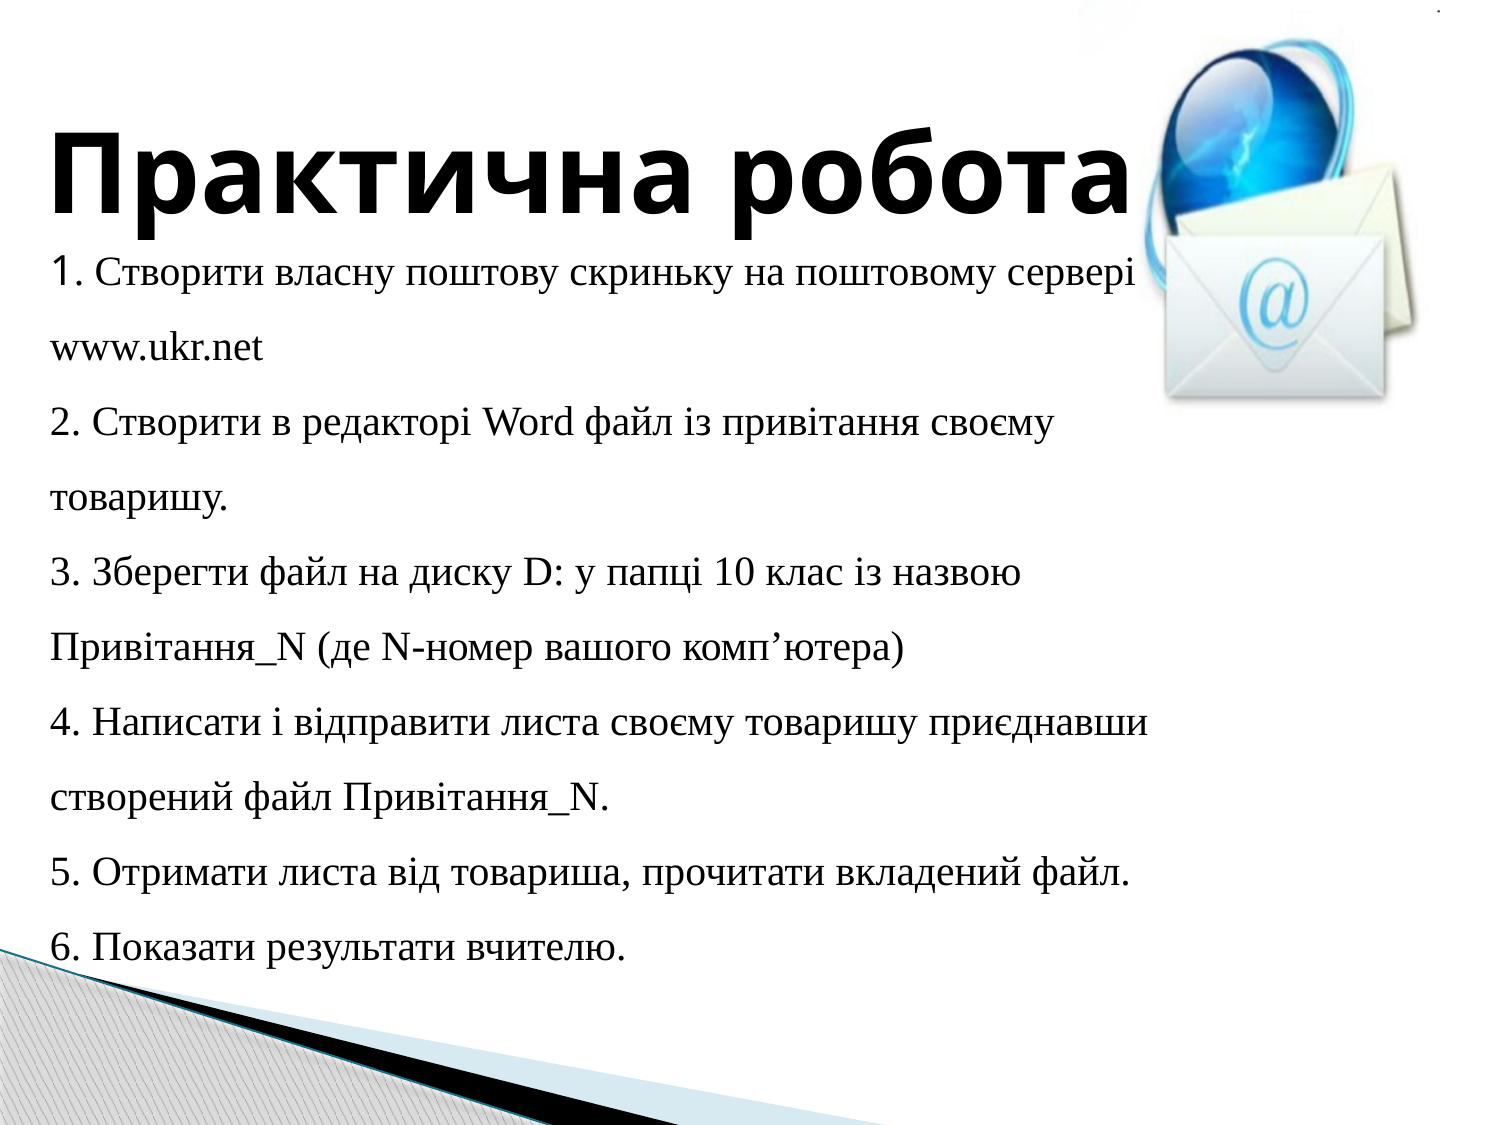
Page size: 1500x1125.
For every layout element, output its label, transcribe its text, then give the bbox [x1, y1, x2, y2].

text_box Практична робота [30, 93, 1071, 244]
text_box 1. Створити власну поштову скриньку на поштовому сервері www.ukr.net 2. Створити в редакторі Word файл із привітання своєму товаришу. 3. Зберегти файл на диску D: у папці 10 клас із назвою Привітання_N (де N-номер вашого комп’ютера) 4. Написати і відправити листа своєму товаришу приєднавши створений файл Привітання_N. 5. Отримати листа від товариша, прочитати вкладений файл. 6. Показати результати вчителю. [35, 210, 1207, 1051]
picture [1077, 0, 1500, 423]
